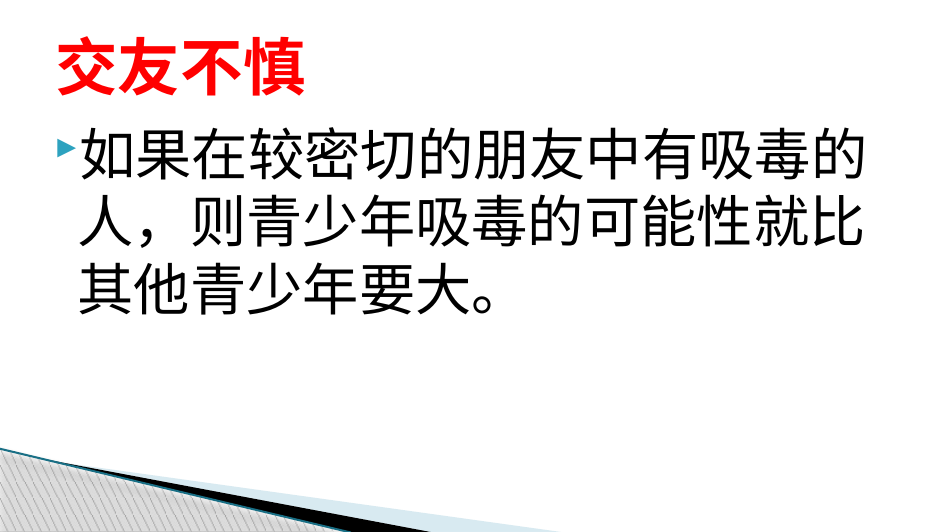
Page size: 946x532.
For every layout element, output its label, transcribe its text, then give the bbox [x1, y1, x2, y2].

list 如果在较密切的朋友中有吸毒的人，则青少年吸毒的可能性就比其他青少年要大。 [35, 114, 887, 466]
title 交友不慎 [47, 21, 898, 110]
